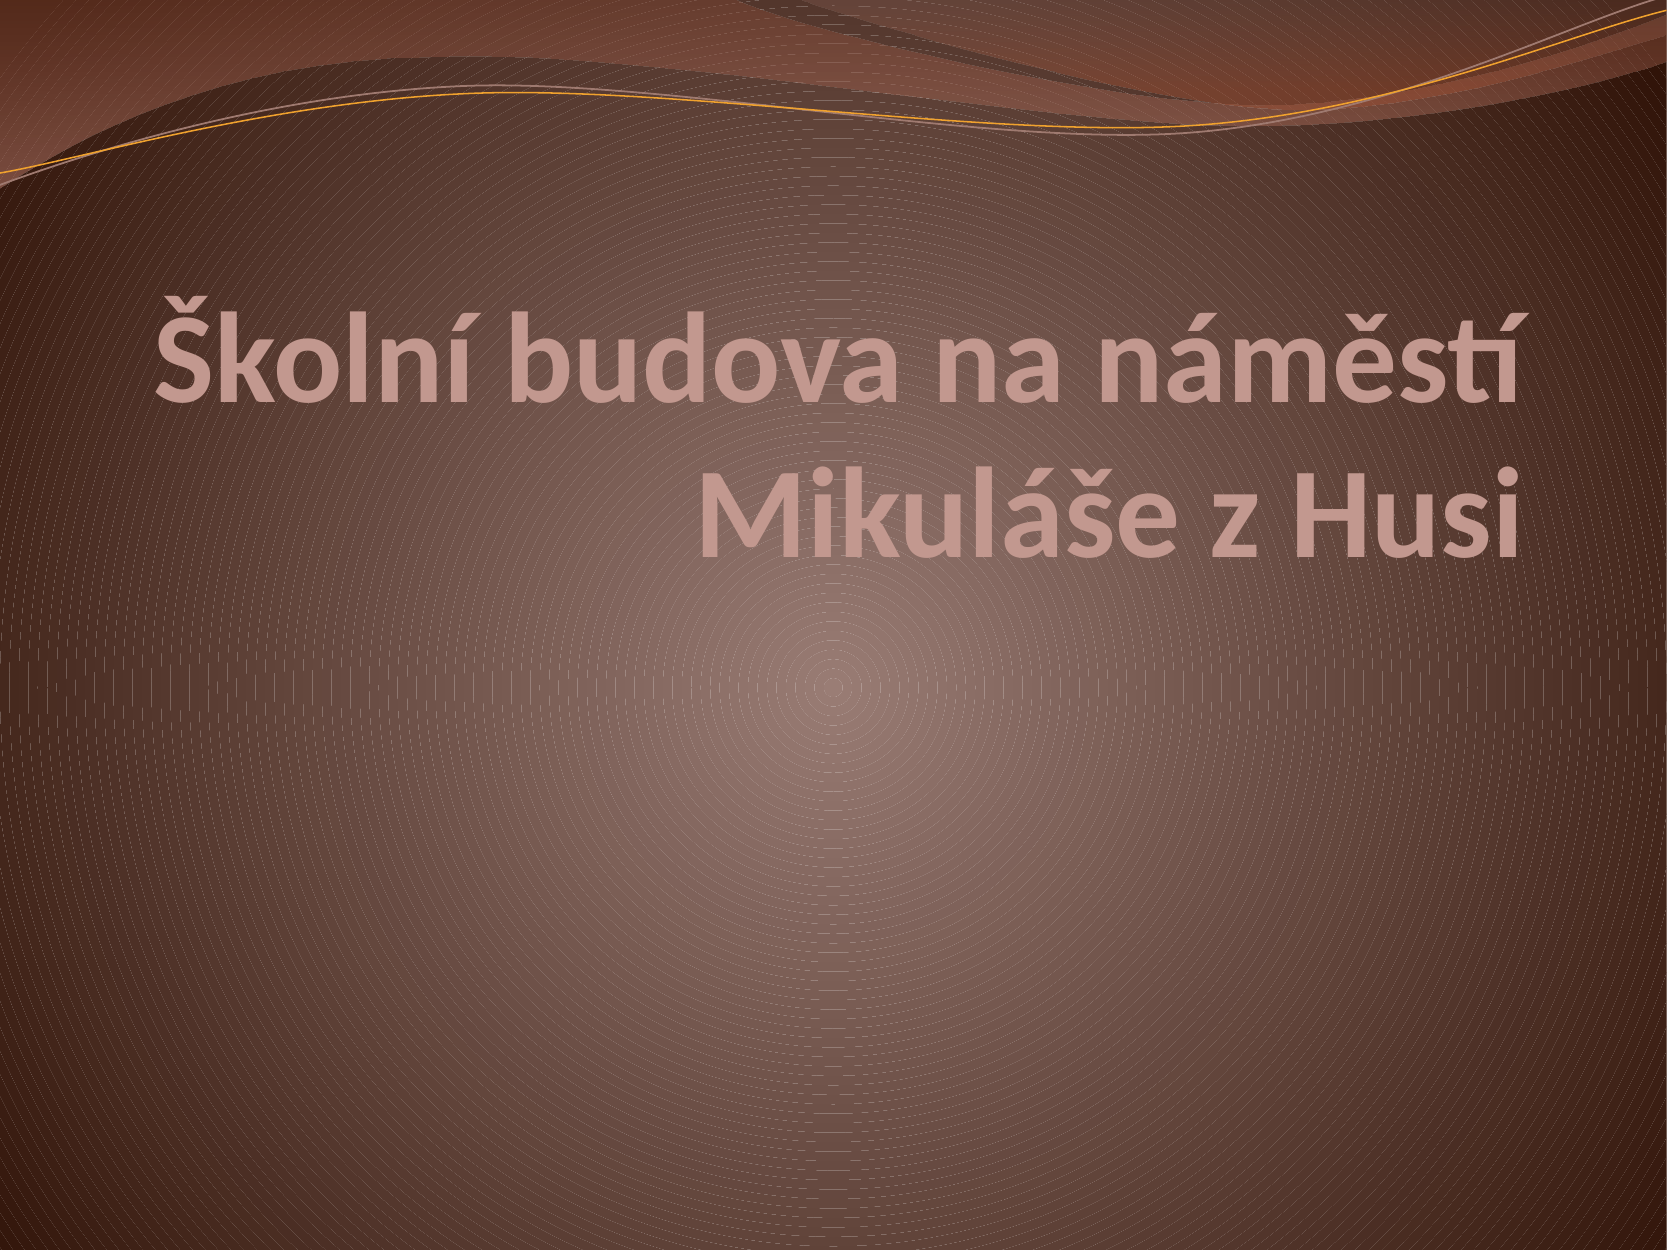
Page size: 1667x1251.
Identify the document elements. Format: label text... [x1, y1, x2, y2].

title Školní budova na náměstí Mikuláše z Husi [97, 249, 1529, 584]
subtitle [97, 588, 1529, 908]
